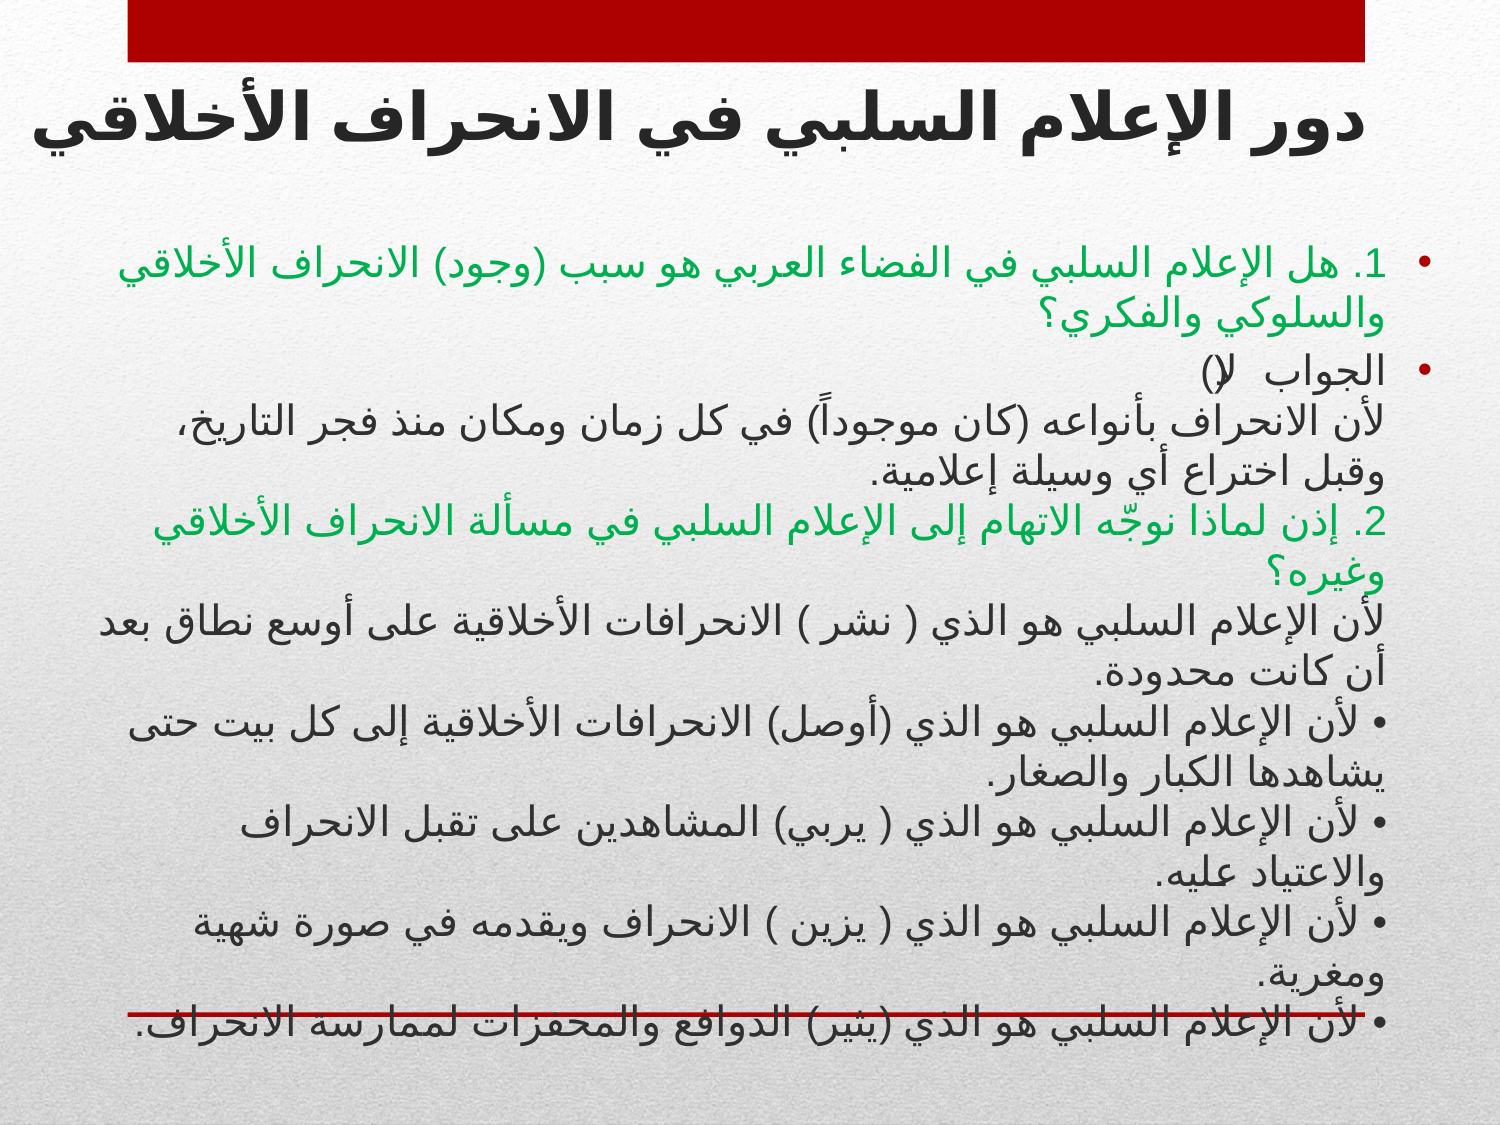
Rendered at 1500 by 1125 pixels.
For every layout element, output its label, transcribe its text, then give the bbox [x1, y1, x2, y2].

title دور الإعلام السلبي في الانحراف الأخلاقي [0, 0, 1400, 161]
list 1. هل الإعلام السلبي في الفضاء العربي هو سبب (وجود) الانحراف الأخلاقي والسلوكي والفكري؟ الجواب (لا) لأن الانحراف بأنواعه (كان موجوداً) في كل زمان ومكان منذ فجر التاريخ، وقبل اختراع أي وسيلة إعلامية. 2. إذن لماذا نوجّه الاتهام إلى الإعلام السلبي في مسألة الانحراف الأخلاقي وغيره؟ لأن الإعلام السلبي هو الذي ( نشر ) الانحرافات الأخلاقية على أوسع نطاق بعد أن كانت محدودة. • لأن الإعلام السلبي هو الذي (أوصل) الانحرافات الأخلاقية إلى كل بيت حتى يشاهدها الكبار والصغار. • لأن الإعلام السلبي هو الذي ( يربي) المشاهدين على تقبل الانحراف والاعتياد عليه. • لأن الإعلام السلبي هو الذي ( يزين ) الانحراف ويقدمه في صورة شهية ومغرية. • لأن الإعلام السلبي هو الذي (يثير) الدوافع والمحفزات لممارسة الانحراف. [76, 196, 1447, 1084]
